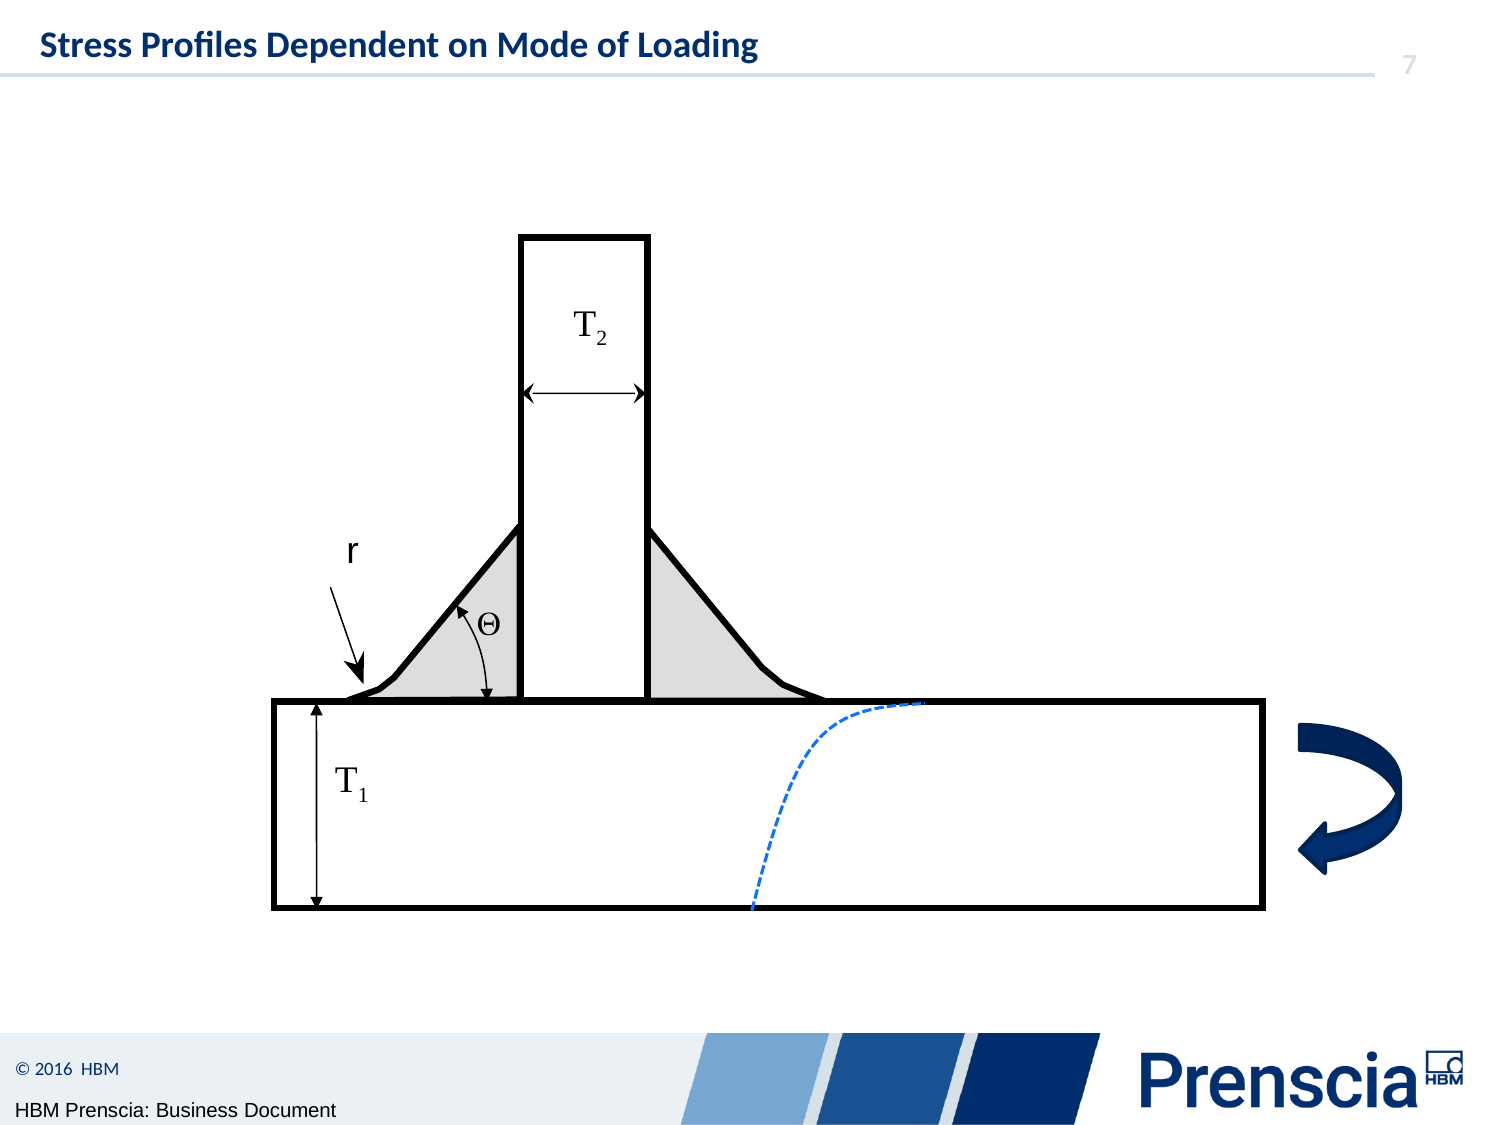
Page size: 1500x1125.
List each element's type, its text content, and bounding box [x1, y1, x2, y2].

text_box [273, 237, 1263, 910]
text_box [1297, 722, 1403, 876]
title Stress Profiles Dependent on Mode of Loading [24, 12, 1375, 70]
picture [0, 1033, 1500, 1125]
